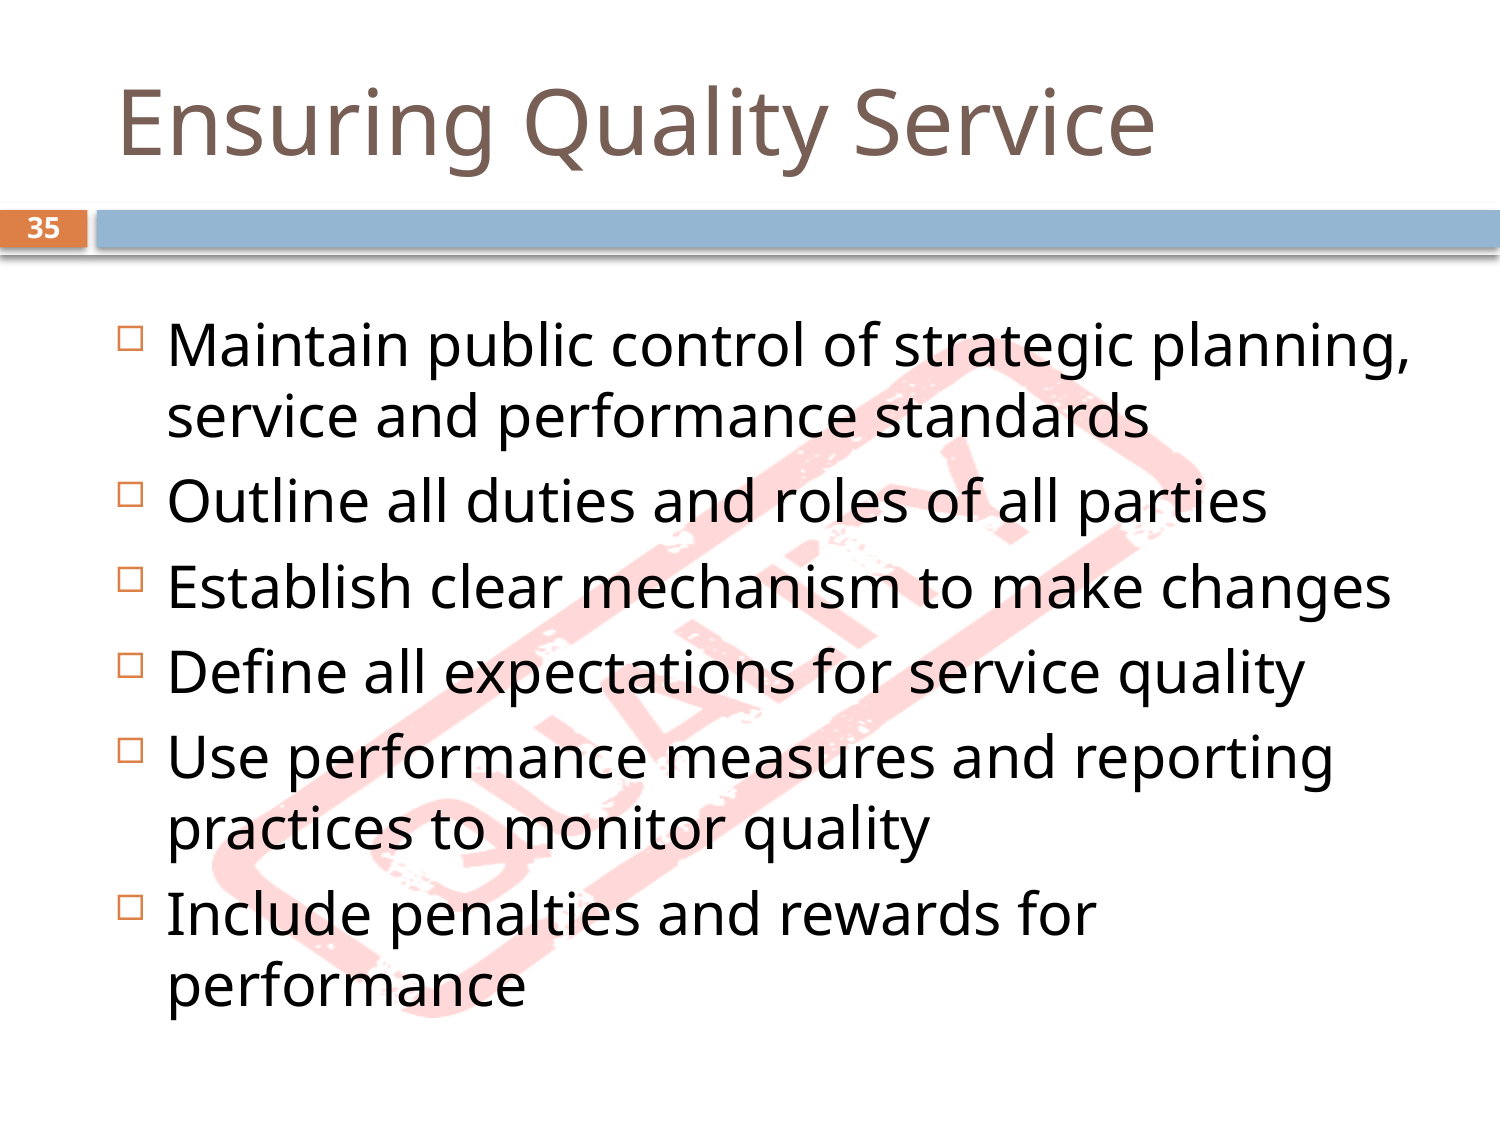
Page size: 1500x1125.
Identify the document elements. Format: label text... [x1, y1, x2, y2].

title Ensuring Quality Service [100, 37, 1438, 200]
slide_number 35 [0, 208, 88, 249]
list Maintain public control of strategic planning, service and performance standards Outline all duties and roles of all parties Establish clear mechanism to make changes Define all expectations for service quality Use performance measures and reporting practices to monitor quality Include penalties and rewards for performance [99, 299, 1437, 1038]
picture [212, 337, 1207, 1019]
